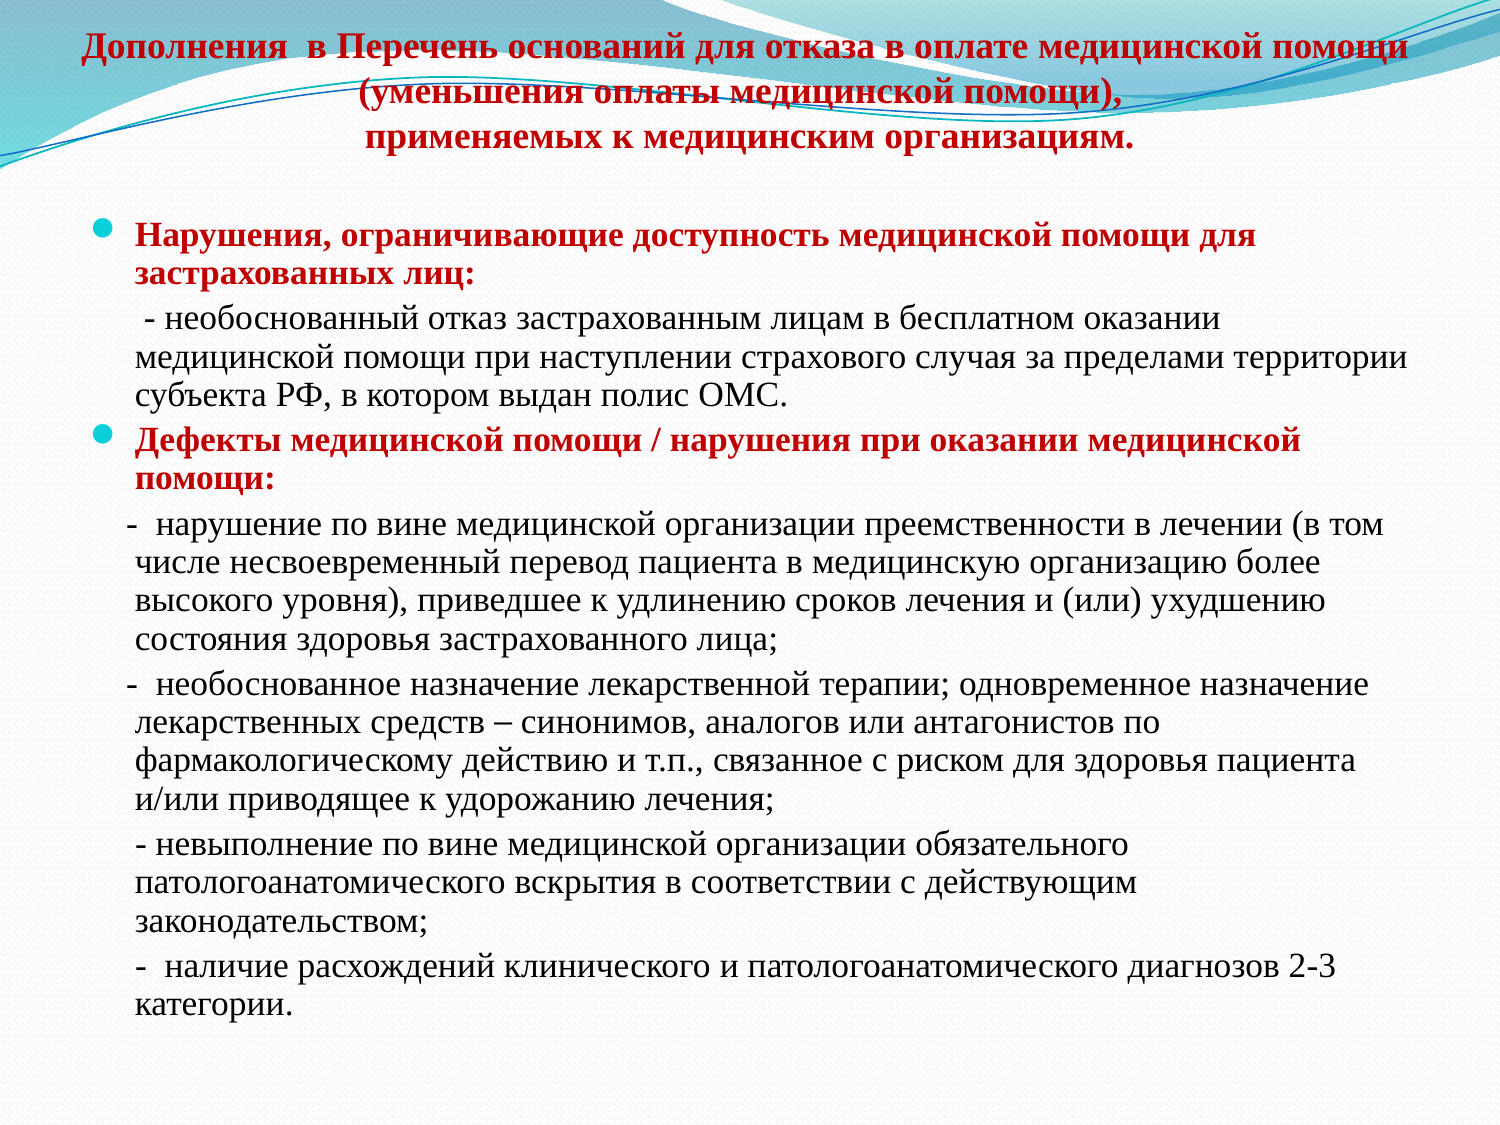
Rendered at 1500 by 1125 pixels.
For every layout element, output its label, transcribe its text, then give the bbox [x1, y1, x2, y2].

list Нарушения, ограничивающие доступность медицинской помощи для застрахованных лиц: - необоснованный отказ застрахованным лицам в бесплатном оказании медицинской помощи при наступлении страхового случая за пределами территории субъекта РФ, в котором выдан полис ОМС. Дефекты медицинской помощи / нарушения при оказании медицинской помощи: - нарушение по вине медицинской организации преемственности в лечении (в том числе несвоевременный перевод пациента в медицинскую организацию более высокого уровня), приведшее к удлинению сроков лечения и (или) ухудшению состояния здоровья застрахованного лица; - необоснованное назначение лекарственной терапии; одновременное назначение лекарственных средств – синонимов, аналогов или антагонистов по фармакологическому действию и т.п., связанное с риском для здоровья пациента и/или приводящее к удорожанию лечения; - невыполнение по вине медицинской организации обязательного патологоанатомического вскрытия в соответствии с действующим законодательством; - наличие расхождений клинического и патологоанатомического диагнозов 2-3 категории. [74, 207, 1426, 1095]
title Дополнения в Перечень оснований для отказа в оплате медицинской помощи (уменьшения оплаты медицинской помощи), применяемых к медицинским организациям. [70, 34, 1421, 197]
